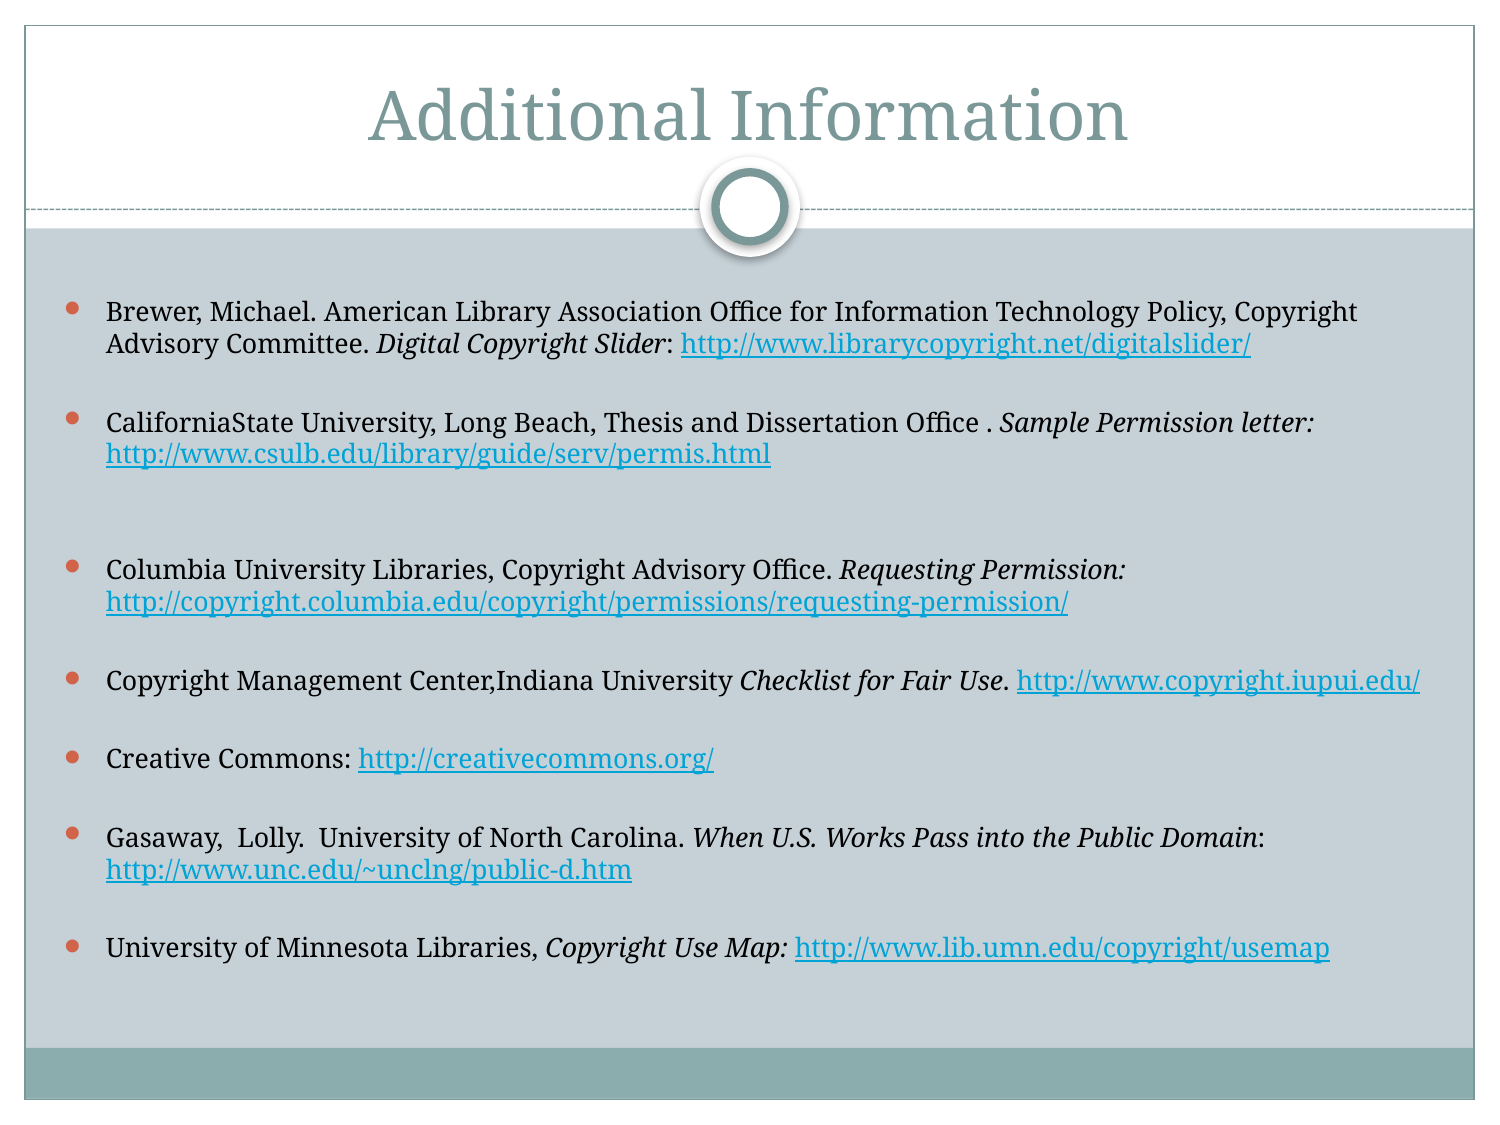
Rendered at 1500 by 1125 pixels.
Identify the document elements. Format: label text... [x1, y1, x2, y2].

title Additional Information [49, 37, 1450, 162]
list Brewer, Michael. American Library Association Office for Information Technology Policy, Copyright Advisory Committee. Digital Copyright Slider: http://www.librarycopyright.net/digitalslider/ CaliforniaState University, Long Beach, Thesis and Dissertation Office . Sample Permission letter: http://www.csulb.edu/library/guide/serv/permis.html Columbia University Libraries, Copyright Advisory Office. Requesting Permission: http://copyright.columbia.edu/copyright/permissions/requesting-permission/ Copyright Management Center,Indiana University Checklist for Fair Use. http://www.copyright.iupui.edu/ Creative Commons: http://creativecommons.org/ Gasaway, Lolly. University of North Carolina. When U.S. Works Pass into the Public Domain: http://www.unc.edu/~unclng/public-d.htm University of Minnesota Libraries, Copyright Use Map: http://www.lib.umn.edu/copyright/usemap [49, 250, 1445, 1001]
